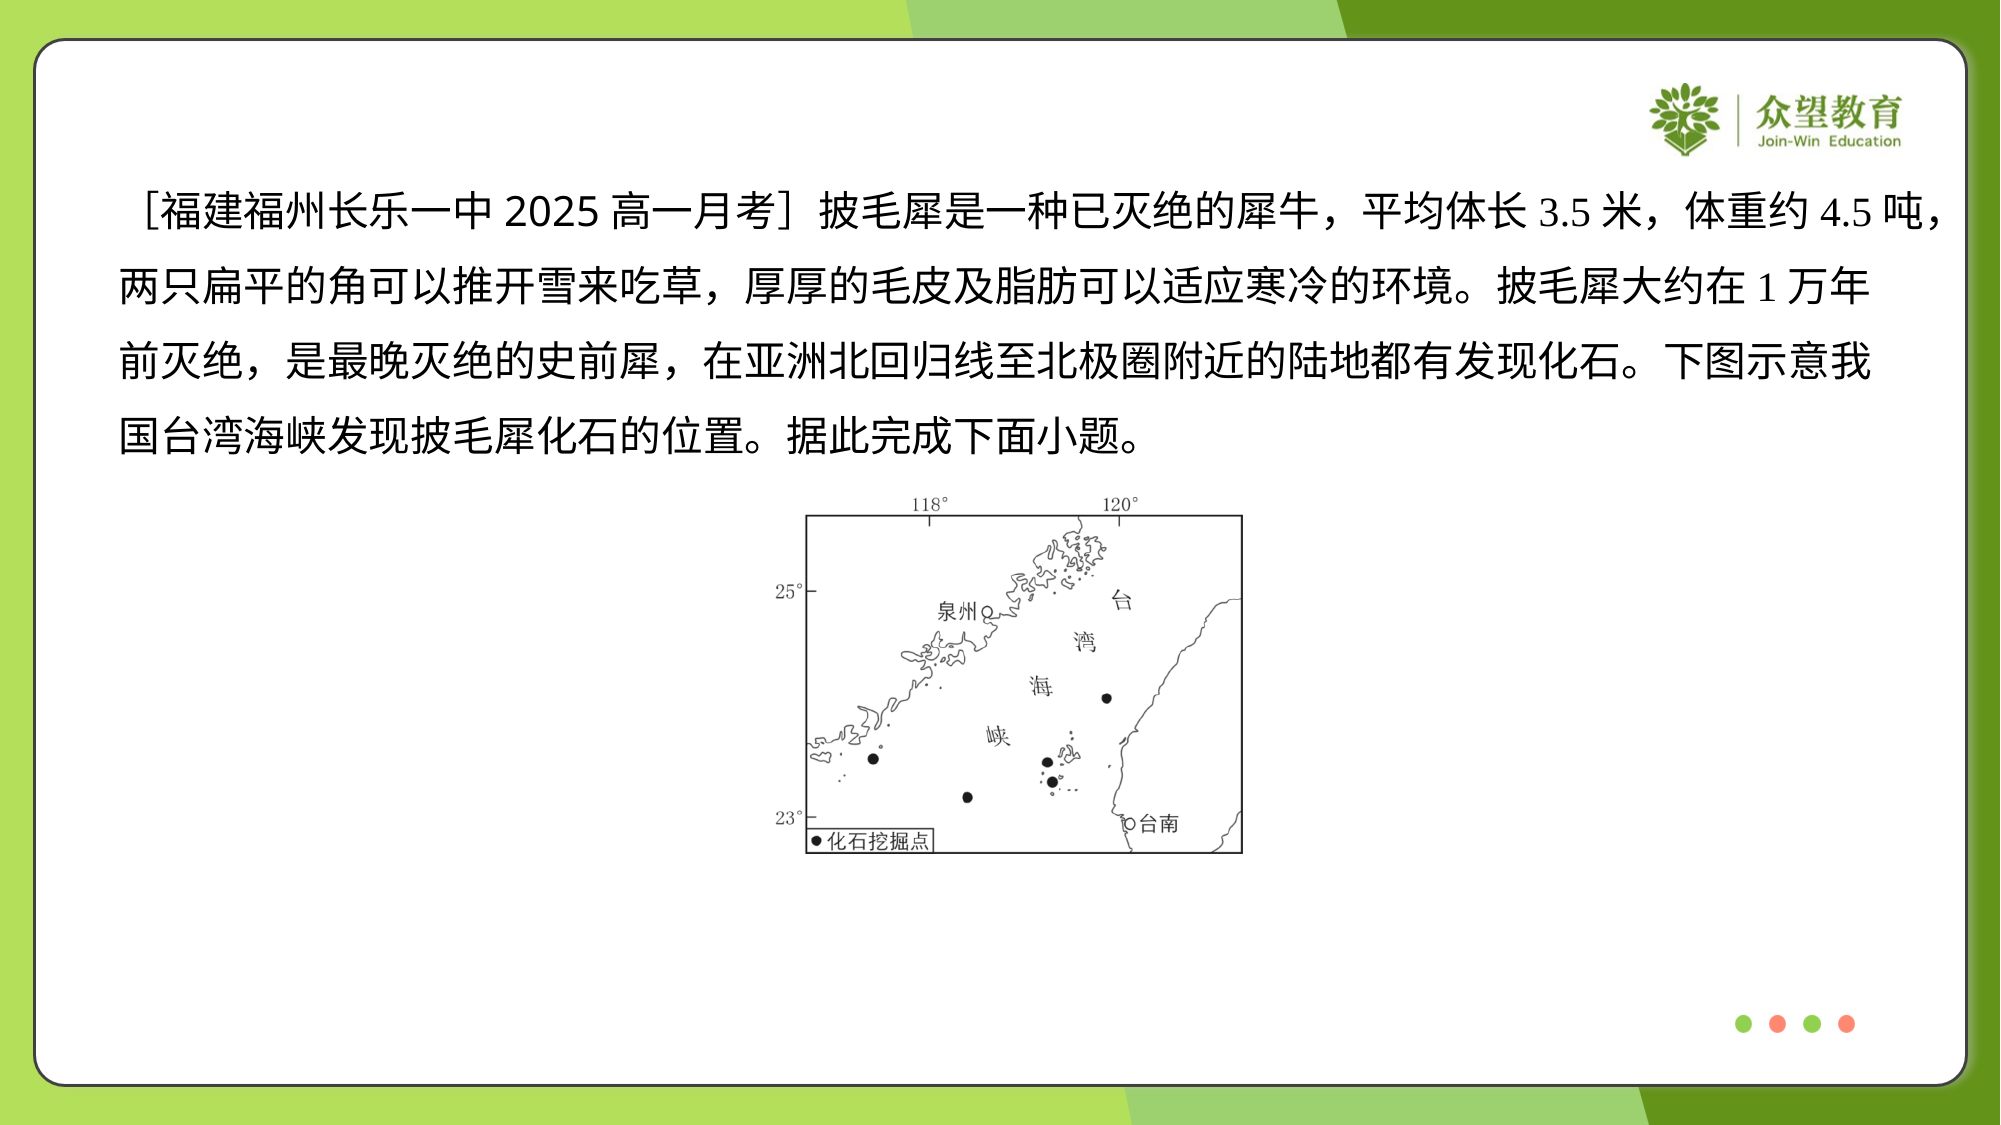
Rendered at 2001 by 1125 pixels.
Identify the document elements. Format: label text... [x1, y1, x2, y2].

text_box ［福建福州长乐一中2025高一月考］披毛犀是一种已灭绝的犀牛，平均体长3.5米，体重约4.5吨， 两只扁平的角可以推开雪来吃草，厚厚的毛皮及脂肪可以适应寒冷的环境。披毛犀大约在1万年 前灭绝，是最晚灭绝的史前犀，在亚洲北回归线至北极圈附近的陆地都有发现化石。下图示意我 国台湾海峡发现披毛犀化石的位置。据此完成下面小题。 [118, 159, 1883, 460]
picture [0, 0, 2000, 1125]
